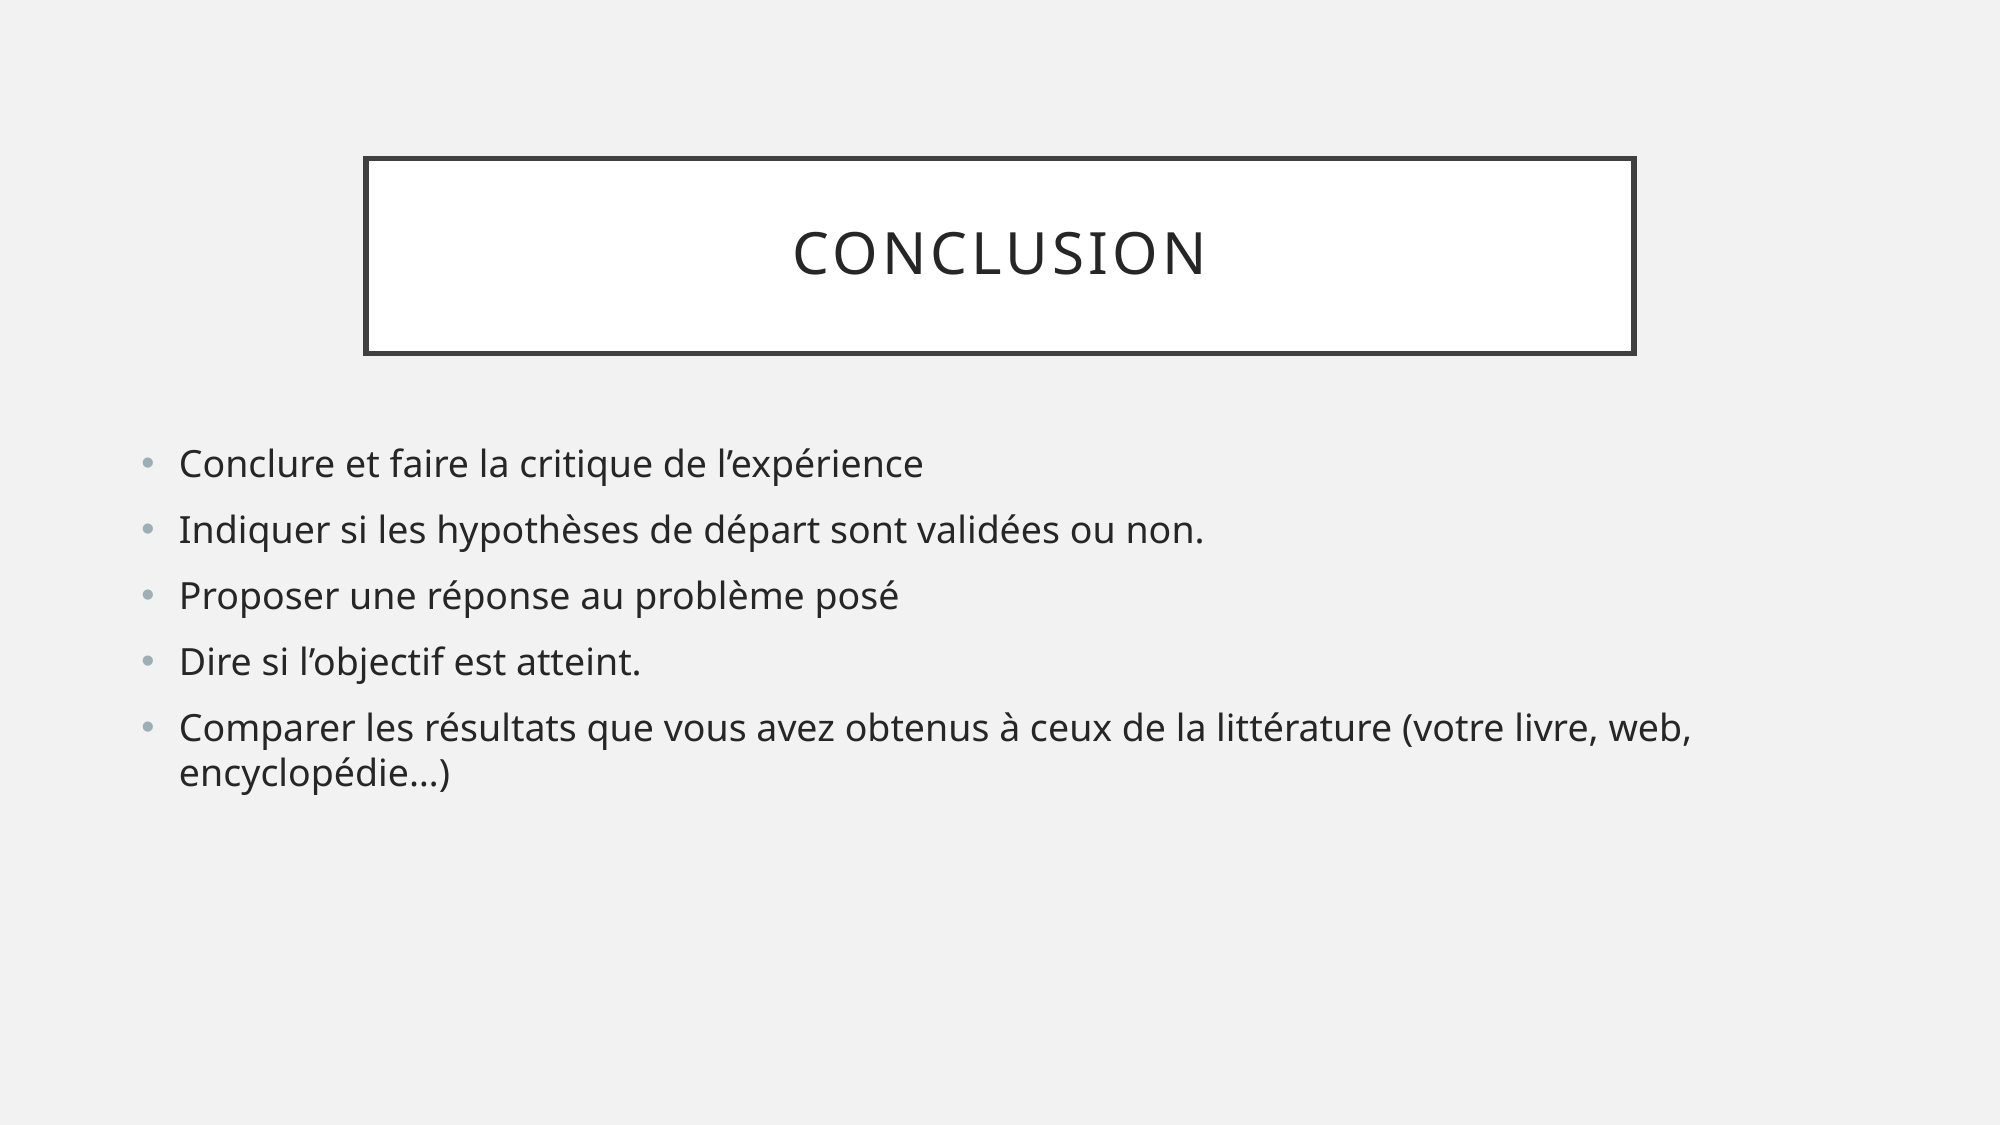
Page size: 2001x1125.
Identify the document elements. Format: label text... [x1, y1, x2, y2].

title conclusion [363, 156, 1637, 356]
list Conclure et faire la critique de l’expérience Indiquer si les hypothèses de départ sont validées ou non. Proposer une réponse au problème posé Dire si l’objectif est atteint. Comparer les résultats que vous avez obtenus à ceux de la littérature (votre livre, web, encyclopédie…) [126, 432, 1904, 942]
